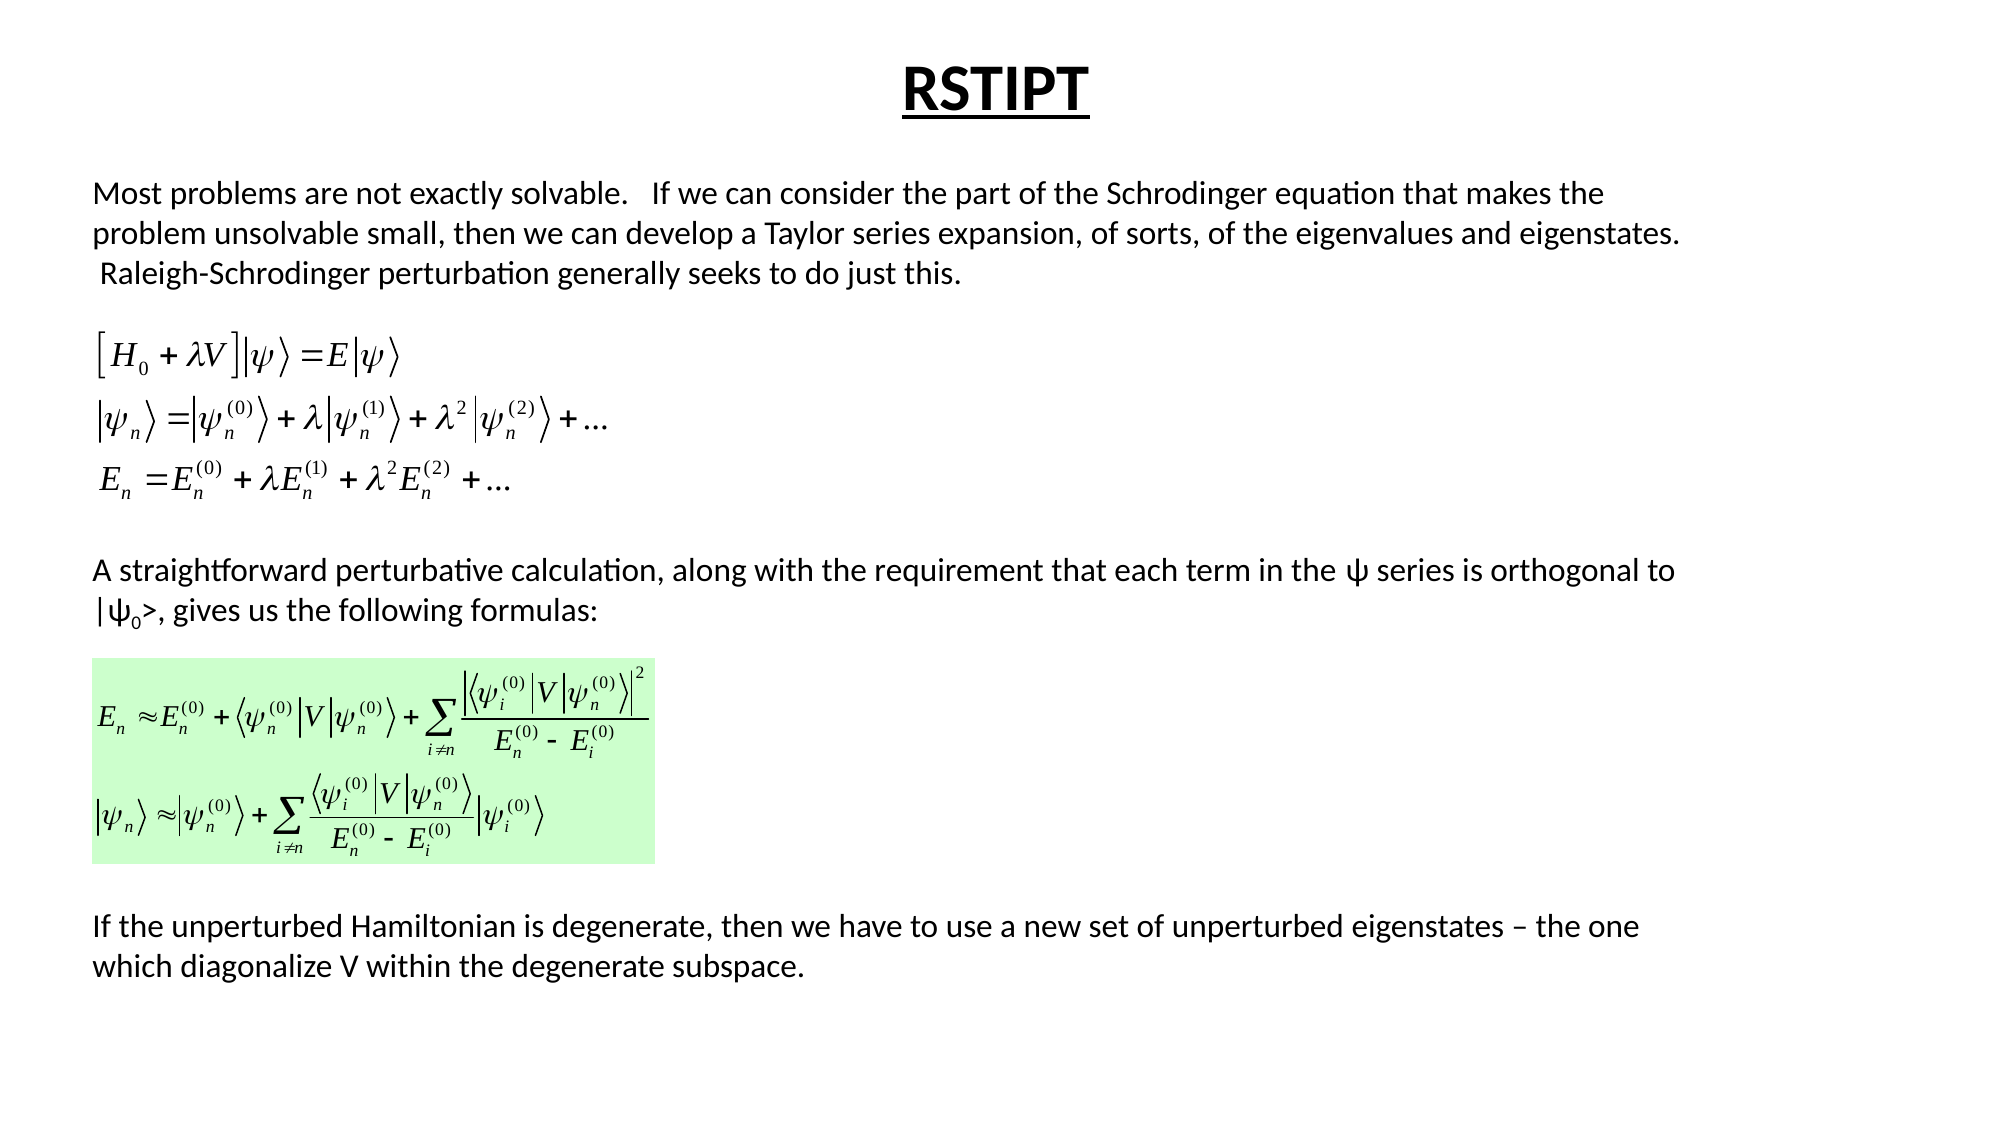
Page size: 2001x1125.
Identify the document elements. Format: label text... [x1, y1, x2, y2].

text_box Most problems are not exactly solvable. If we can consider the part of the Schrodinger equation that makes the problem unsolvable small, then we can develop a Taylor series expansion, of sorts, of the eigenvalues and eigenstates. Raleigh-Schrodinger perturbation generally seeks to do just this. [77, 163, 1698, 299]
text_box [93, 330, 614, 506]
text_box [92, 657, 655, 865]
text_box RSTIPT [887, 36, 1150, 132]
text_box A straightforward perturbative calculation, along with the requirement that each term in the ψ series is orthogonal to |ψ0>, gives us the following formulas: [77, 540, 1695, 641]
text_box If the unperturbed Hamiltonian is degenerate, then we have to use a new set of unperturbed eigenstates – the one which diagonalize V within the degenerate subspace. [77, 896, 1695, 992]
